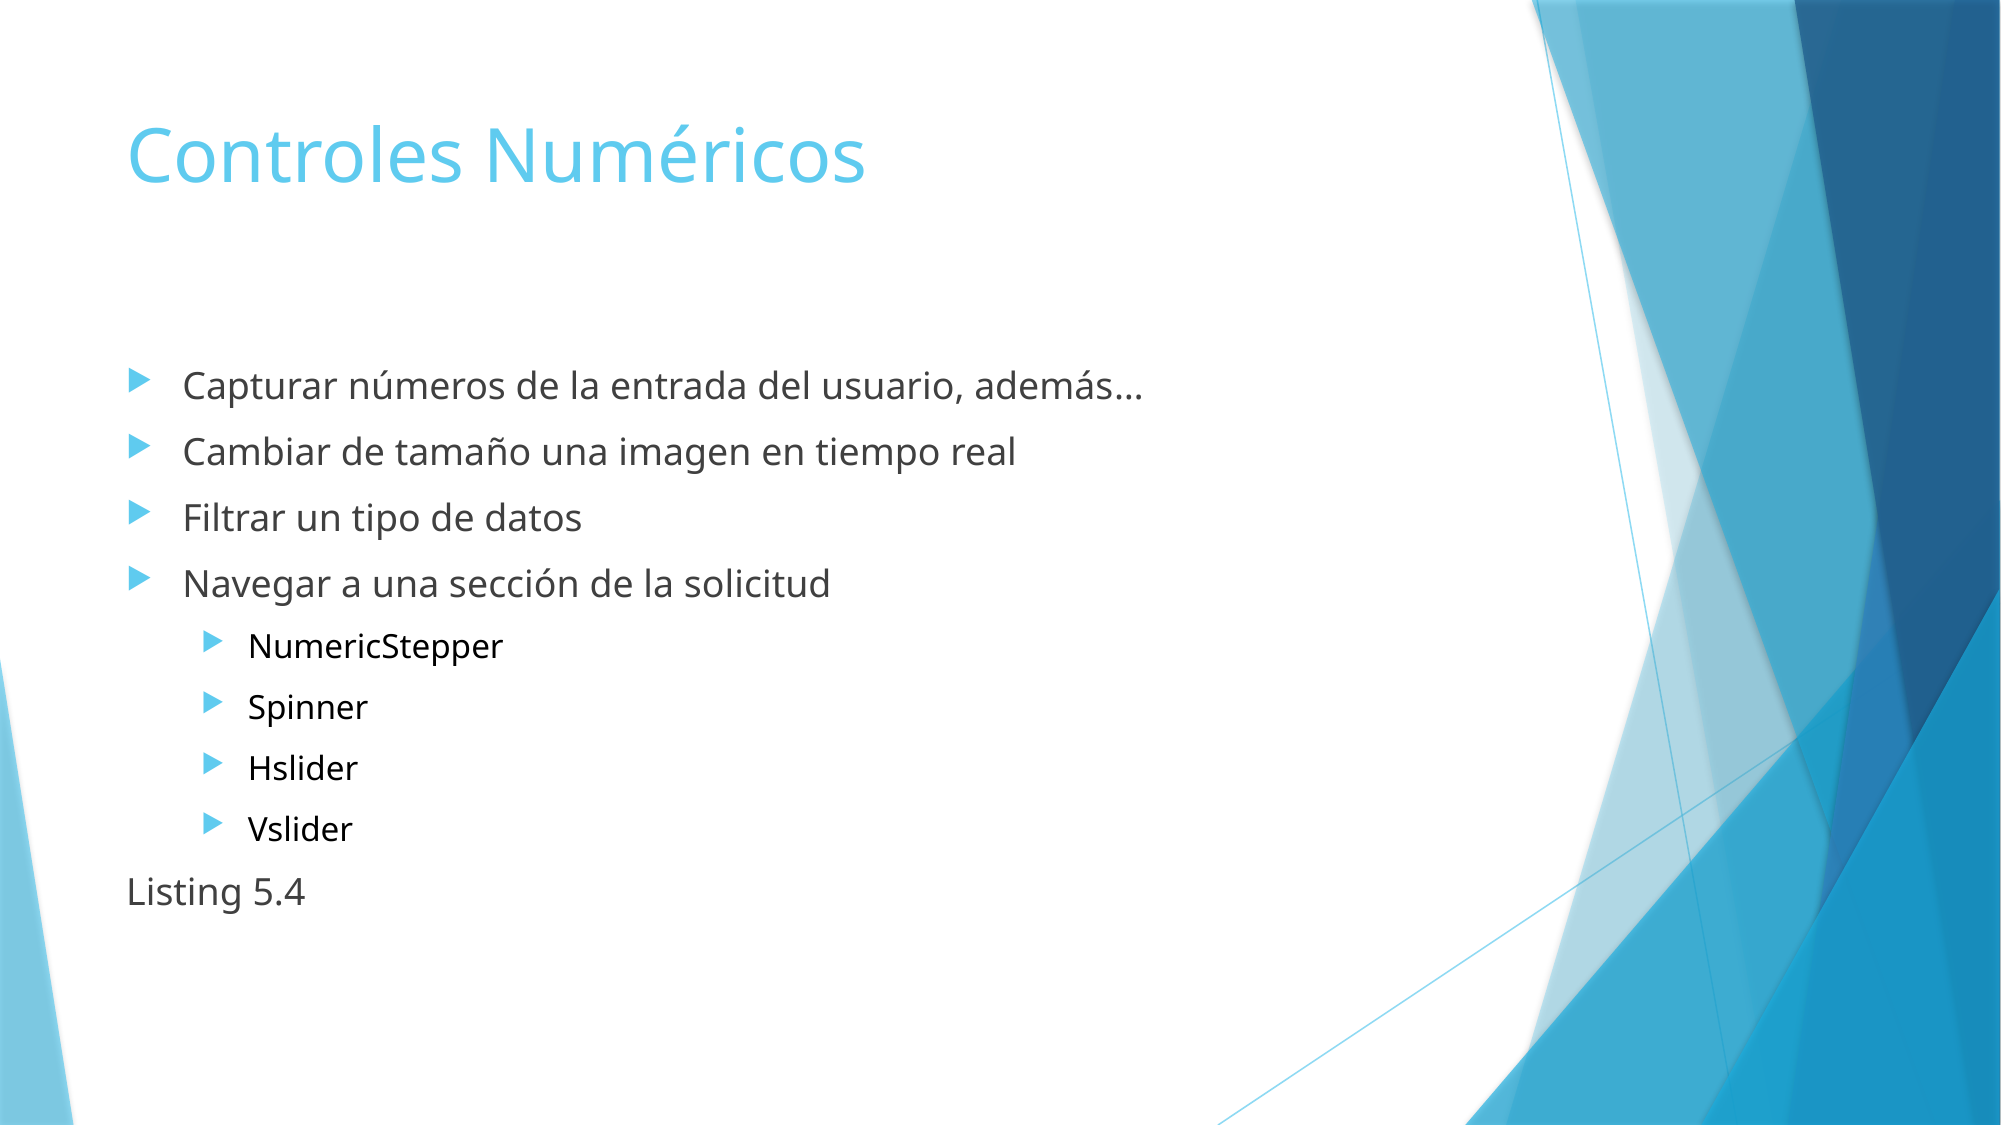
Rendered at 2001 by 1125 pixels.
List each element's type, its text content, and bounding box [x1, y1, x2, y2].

list Capturar números de la entrada del usuario, además… Cambiar de tamaño una imagen en tiempo real Filtrar un tipo de datos Navegar a una sección de la solicitud NumericStepper Spinner Hslider Vslider Listing 5.4 [111, 354, 1522, 992]
title Controles Numéricos [111, 99, 1522, 317]
